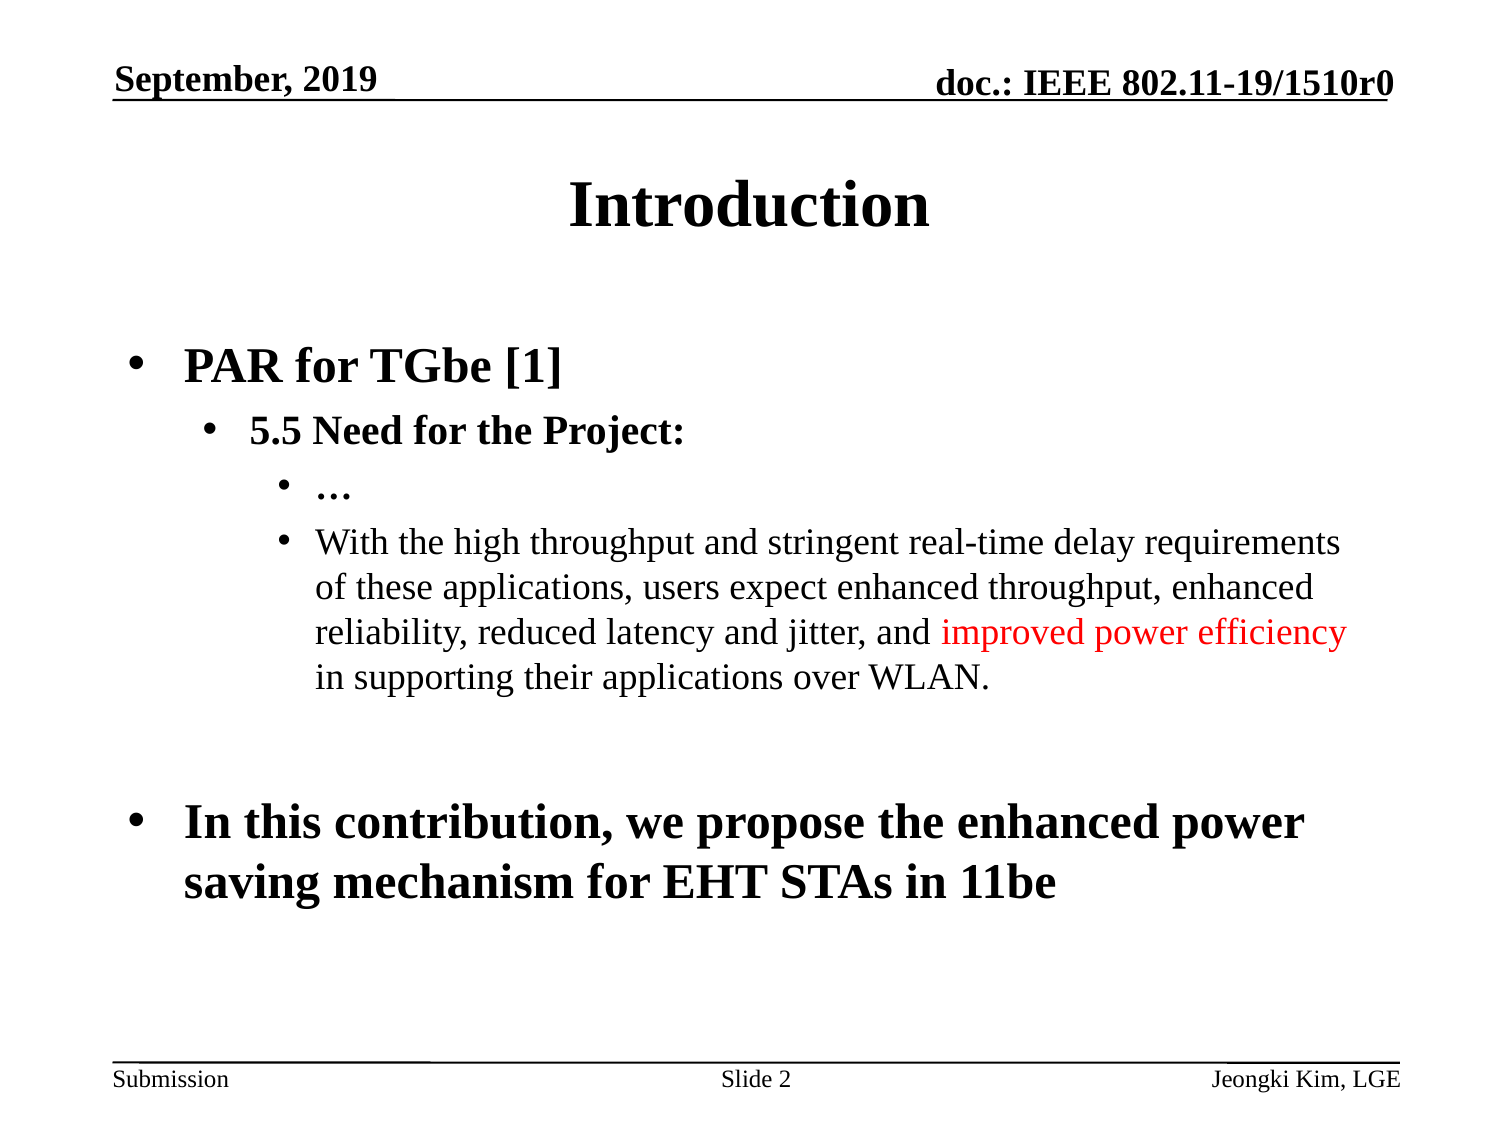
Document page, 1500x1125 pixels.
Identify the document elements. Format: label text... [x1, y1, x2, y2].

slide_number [114, 54, 423, 100]
list PAR for TGbe [1] 5.5 Need for the Project: … With the high throughput and stringent real-time delay requirements of these applications, users expect enhanced throughput, enhanced reliability, reduced latency and jitter, and improved power efficiency in supporting their applications over WLAN. In this contribution, we propose the enhanced power saving mechanism for EHT STAs in 11be [112, 324, 1388, 1000]
footer Jeongki Kim, LGE [878, 1061, 1402, 1093]
title Introduction [112, 112, 1388, 288]
slide_number Slide 2 [712, 1061, 800, 1123]
